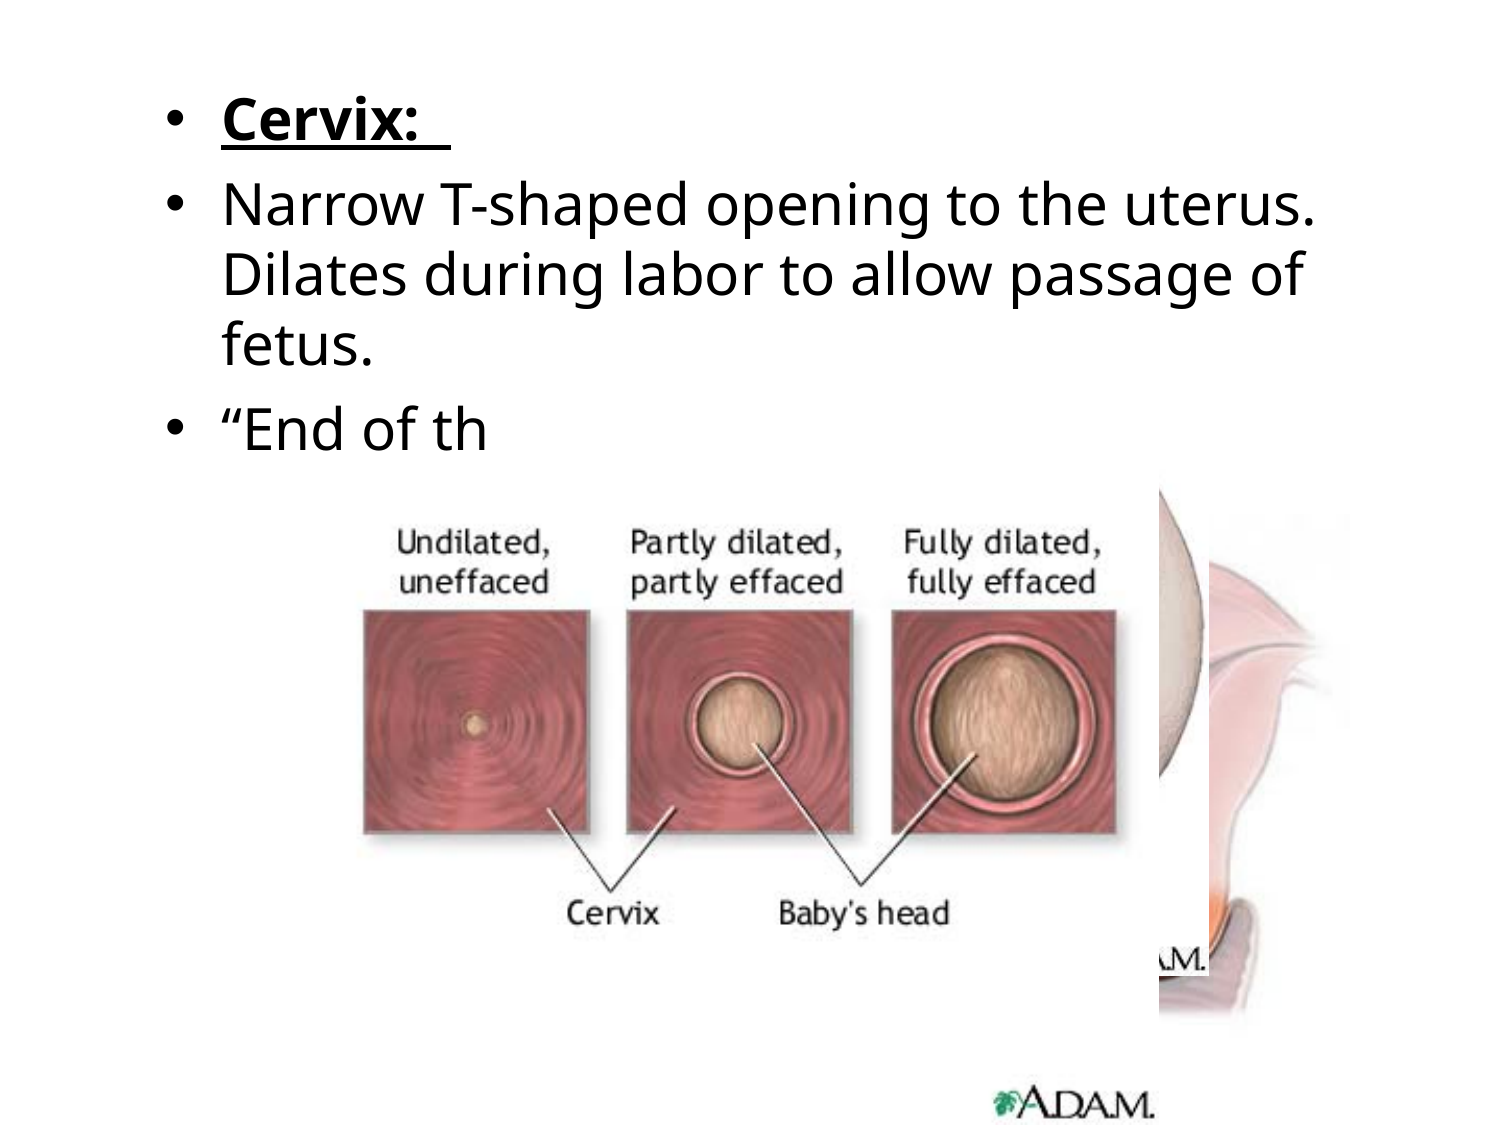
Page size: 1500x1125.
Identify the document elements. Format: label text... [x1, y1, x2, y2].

picture [324, 398, 1351, 1125]
list Cervix: Narrow T-shaped opening to the uterus. Dilates during labor to allow passage of fetus. “End of the vagina” [150, 75, 1425, 750]
